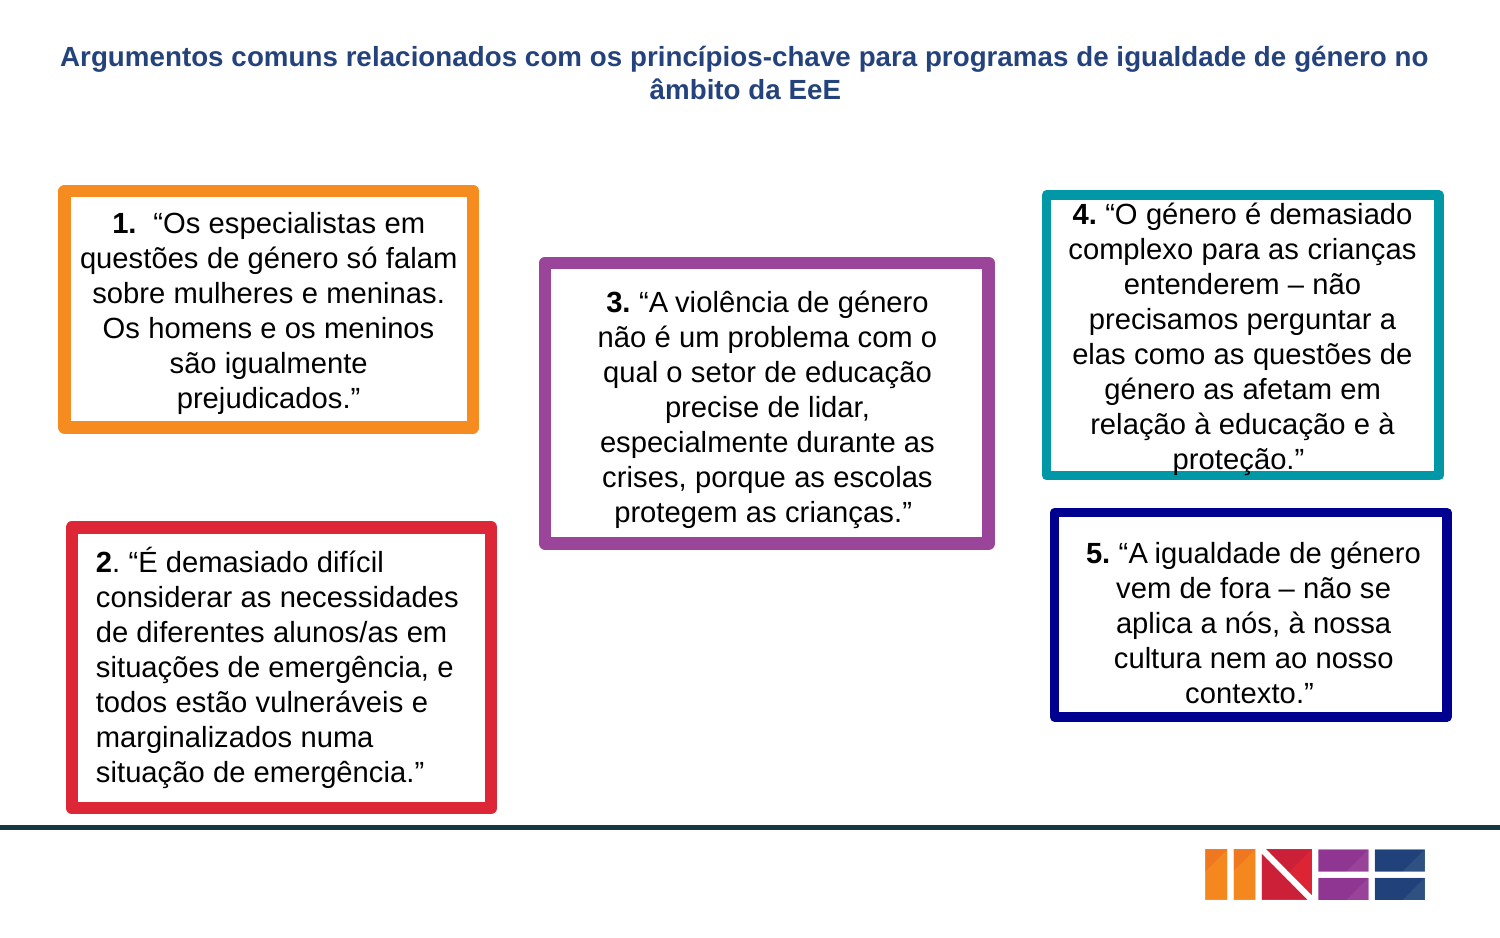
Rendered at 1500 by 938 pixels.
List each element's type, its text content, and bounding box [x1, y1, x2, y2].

text_box 2. “É demasiado difícil considerar as necessidades de diferentes alunos/as em situações de emergência, e todos estão vulneráveis e marginalizados numa situação de emergência.” [80, 535, 490, 796]
text_box 1. “Os especialistas em questões de género só falam sobre mulheres e meninas. Os homens e os meninos são igualmente prejudicados.” [64, 191, 473, 428]
text_box 3. “A violência de género não é um problema com o qual o setor de educação precise de lidar, especialmente durante as crises, porque as escolas protegem as crianças.” [563, 275, 972, 536]
text_box [1054, 512, 1447, 718]
text_box [71, 527, 491, 808]
text_box 4. “O género é demasiado complexo para as crianças entenderem – não precisamos perguntar a elas como as questões de género as afetam em relação à educação e à proteção.” [1046, 194, 1439, 476]
text_box 5. “A igualdade de género vem de fora – não se aplica a nós, à nossa cultura nem ao nosso contexto.” [1063, 527, 1445, 704]
title Argumentos comuns relacionados com os princípios-chave para programas de igualdade de género no âmbito da EeE [23, 23, 1468, 121]
picture [1205, 849, 1425, 900]
text_box [545, 263, 989, 544]
